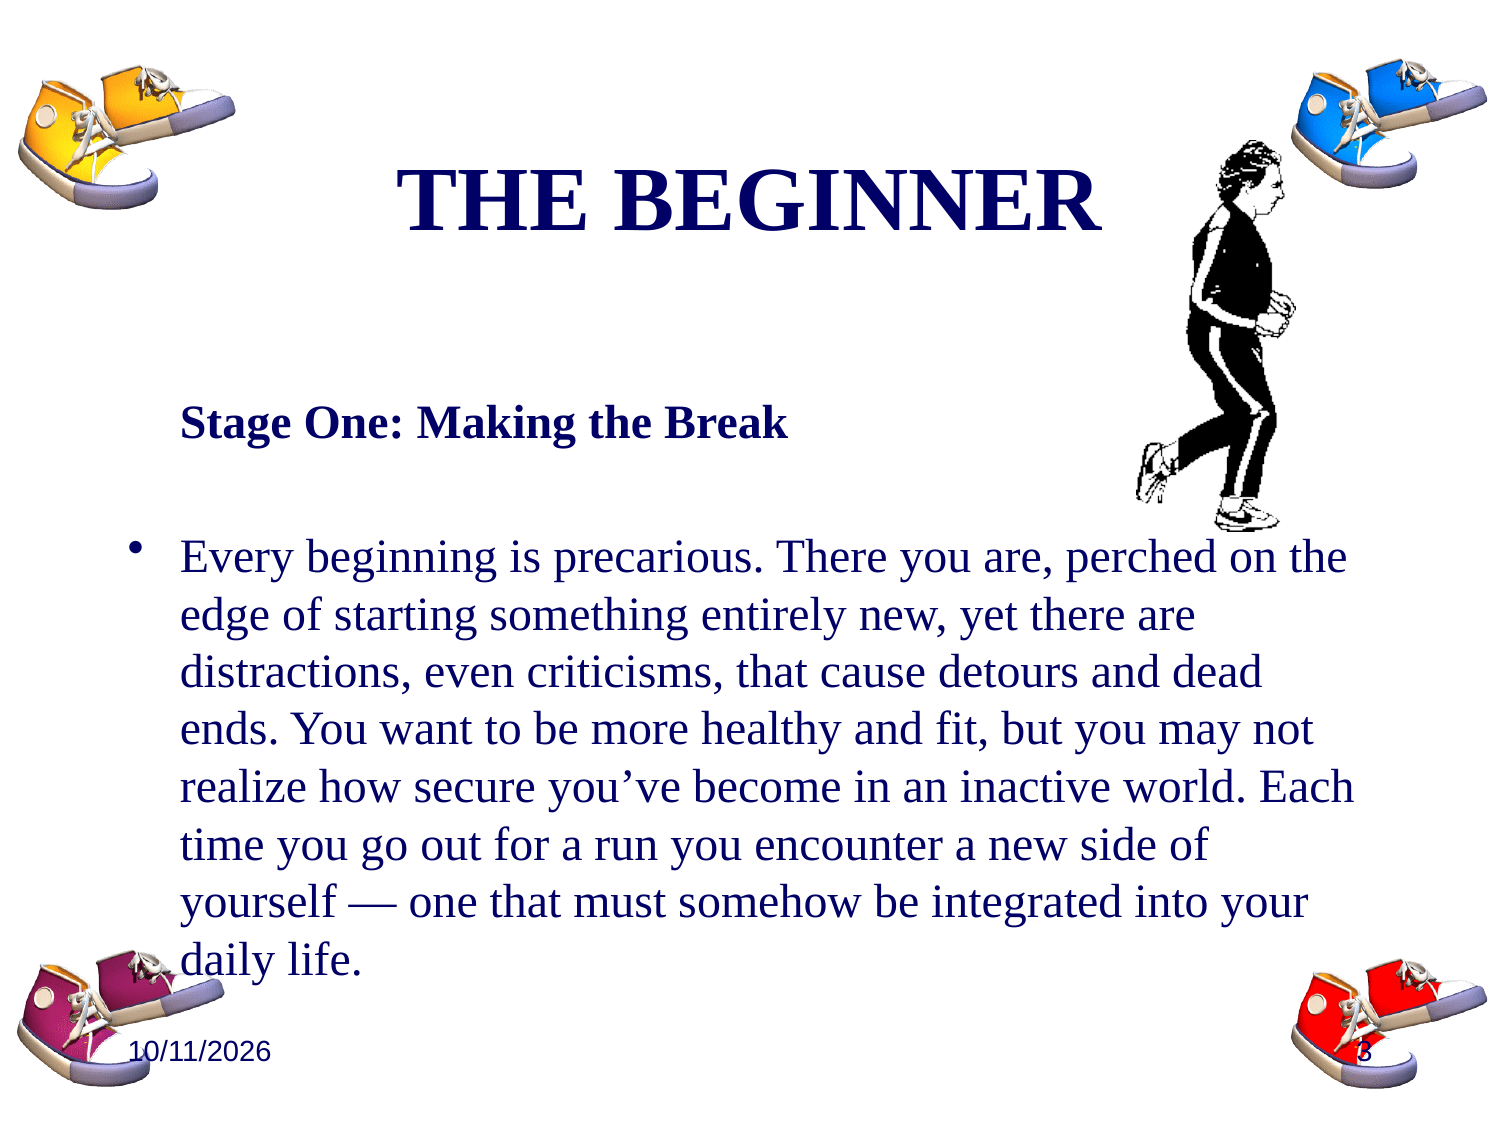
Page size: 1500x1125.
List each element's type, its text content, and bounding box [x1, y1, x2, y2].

picture [0, 0, 250, 250]
picture [1275, 899, 1500, 1125]
picture [1275, 0, 1500, 225]
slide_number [112, 1024, 426, 1101]
title THE BEGINNER [112, 99, 1388, 288]
picture [1136, 140, 1296, 532]
picture [0, 887, 238, 1125]
list Stage One: Making the Break Every beginning is precarious. There you are, perched on the edge of starting something entirely new, yet there are distractions, even criticisms, that cause detours and dead ends. You want to be more healthy and fit, but you may not realize how secure you’ve become in an inactive world. Each time you go out for a run you encounter a new side of yourself — one that must somehow be integrated into your daily life. [112, 324, 1388, 1001]
slide_number 3 [1074, 1024, 1388, 1101]
